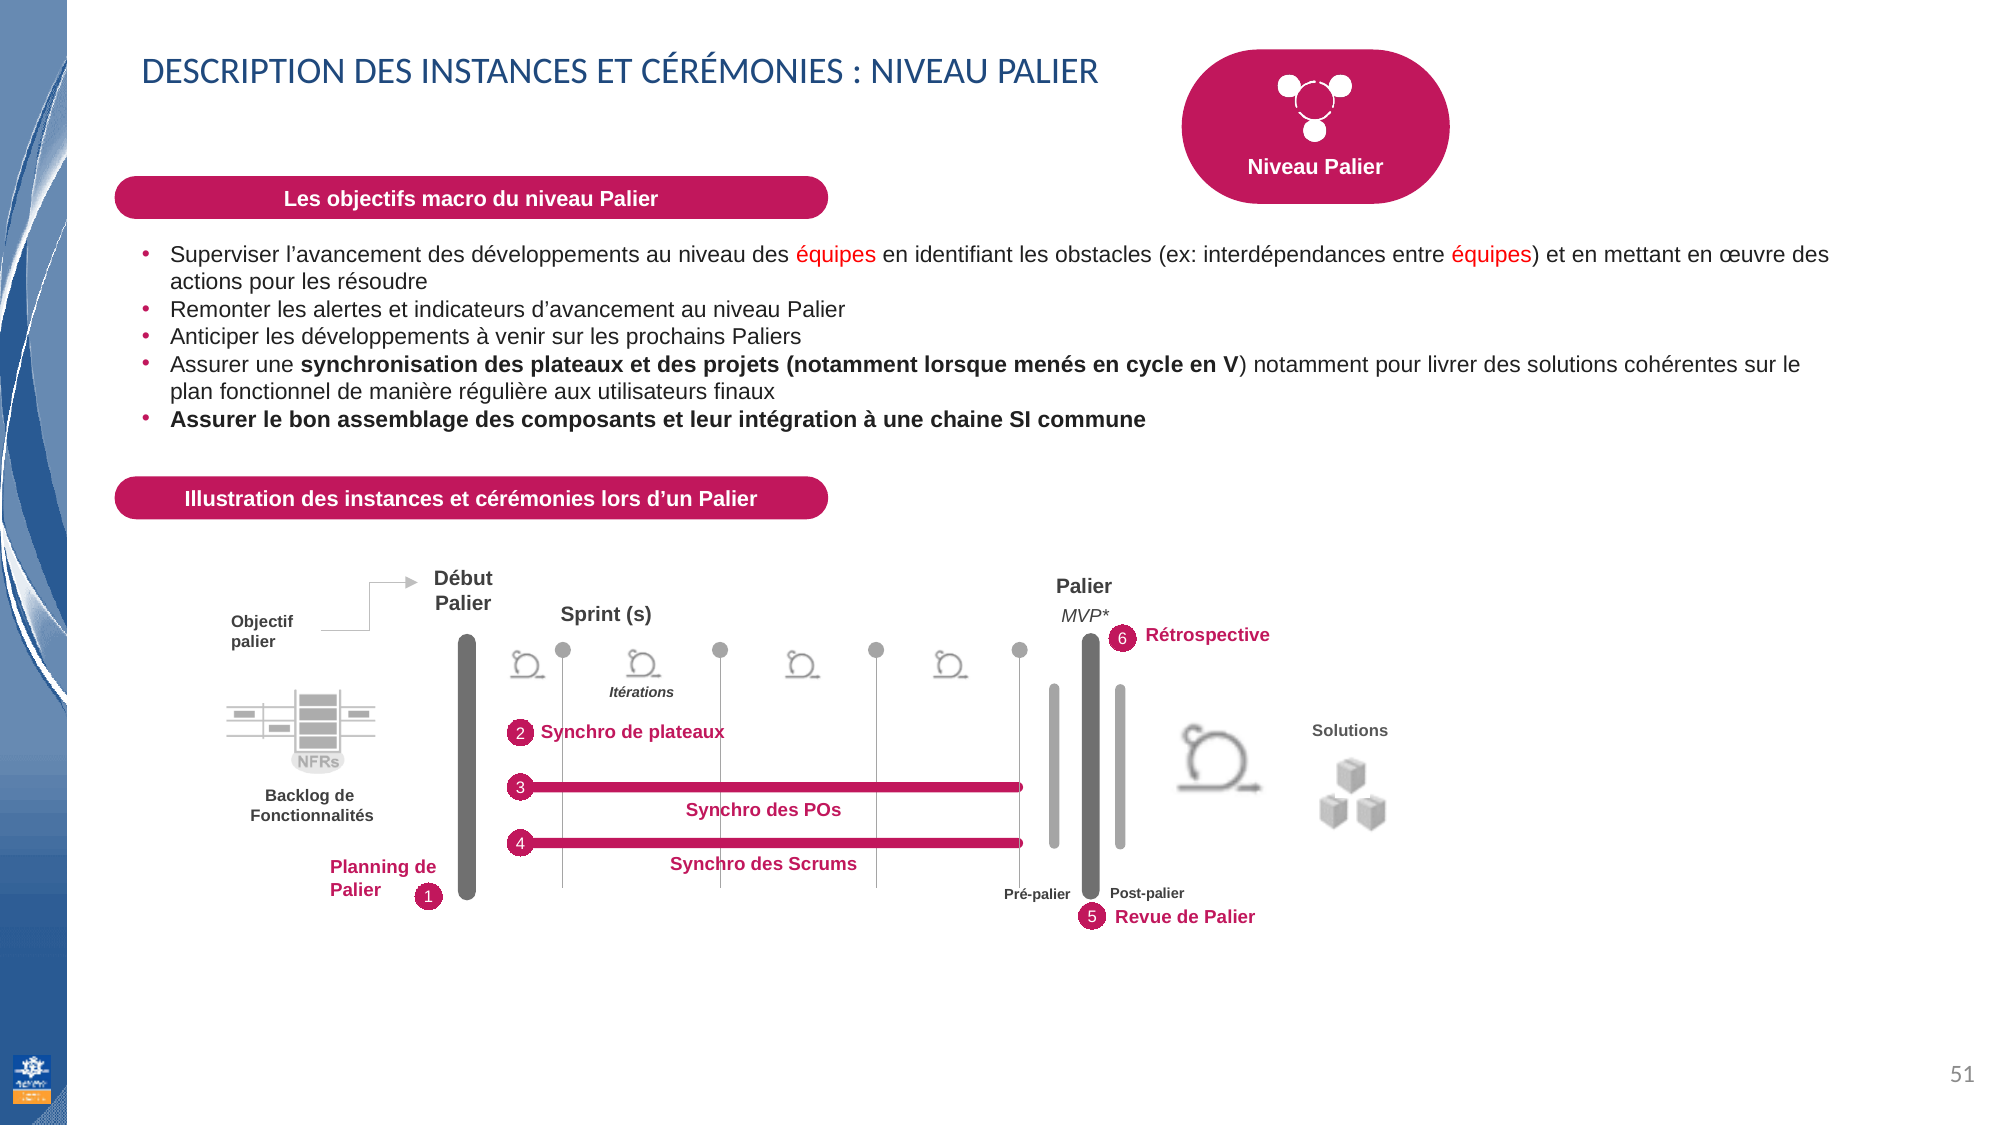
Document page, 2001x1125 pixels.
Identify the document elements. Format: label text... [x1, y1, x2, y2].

text_box Les objectifs macro du niveau Palier [114, 176, 829, 219]
picture [1261, 54, 1368, 161]
slide_number 51 [1921, 1042, 1991, 1103]
text_box Niveau Palier [1181, 49, 1450, 204]
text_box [213, 556, 1395, 930]
text_box Illustration des instances et cérémonies lors d’un Palier [114, 476, 829, 520]
picture [13, 1055, 51, 1104]
text_box Superviser l’avancement des développements au niveau des équipes en identifiant les obstacles (ex: interdépendances entre équipes) et en mettant en œuvre des actions pour les résoudre Remonter les alertes et indicateurs d’avancement au niveau Palier Anticiper les développements à venir sur les prochains Paliers Assurer une synchronisation des plateaux et des projets (notamment lorsque menés en cycle en V) notamment pour livrer des solutions cohérentes sur le plan fonctionnel de manière régulière aux utilisateurs finaux Assurer le bon assemblage des composants et leur intégration à une chaine SI commune [127, 232, 1849, 494]
text_box Description des instances et cérémonies : Niveau palier [126, 24, 1477, 119]
